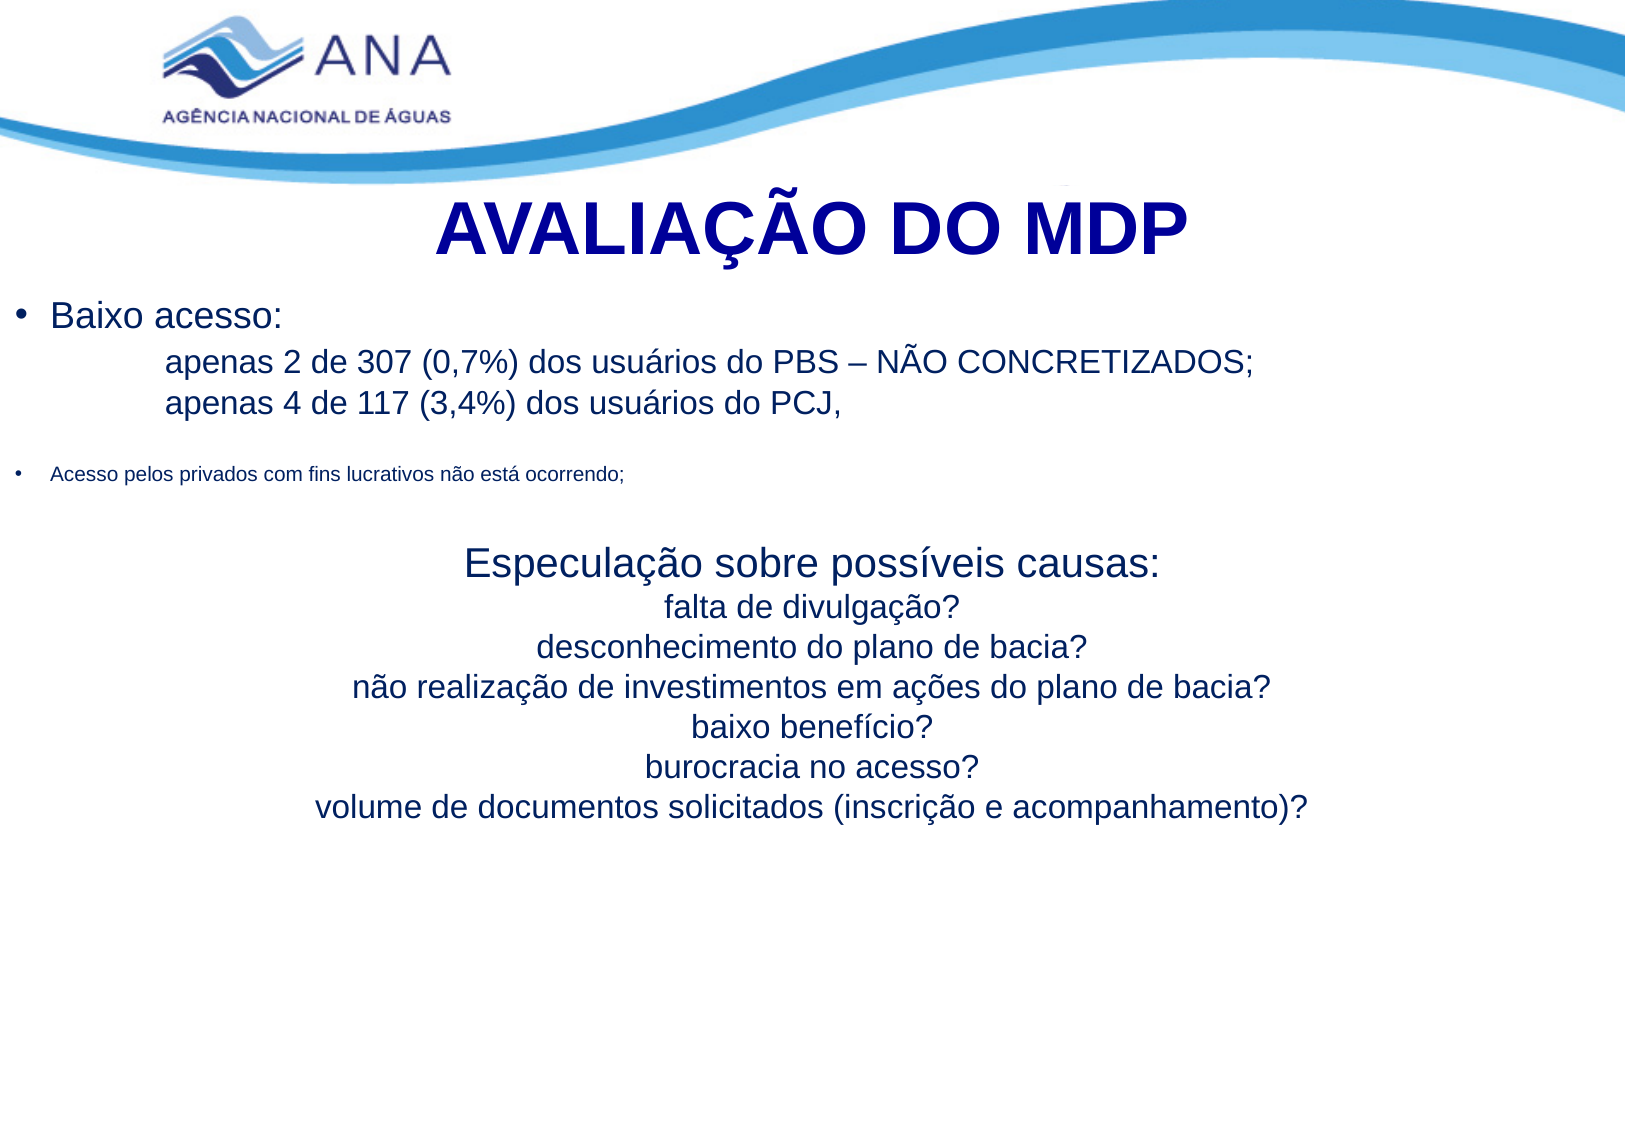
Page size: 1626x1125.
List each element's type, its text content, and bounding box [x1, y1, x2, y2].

picture [0, 0, 1625, 172]
text_box Baixo acesso: apenas 2 de 307 (0,7%) dos usuários do PBS – NÃO CONCRETIZADOS; apenas 4 de 117 (3,4%) dos usuários do PCJ, Acesso pelos privados com fins lucrativos não está ocorrendo; Especulação sobre possíveis causas: falta de divulgação? desconhecimento do plano de bacia? não realização de investimentos em ações do plano de bacia? baixo benefício? burocracia no acesso? volume de documentos solicitados (inscrição e acompanhamento)? [0, 303, 1625, 1125]
text_box AVALIAÇÃO DO MDP [0, 172, 1625, 303]
